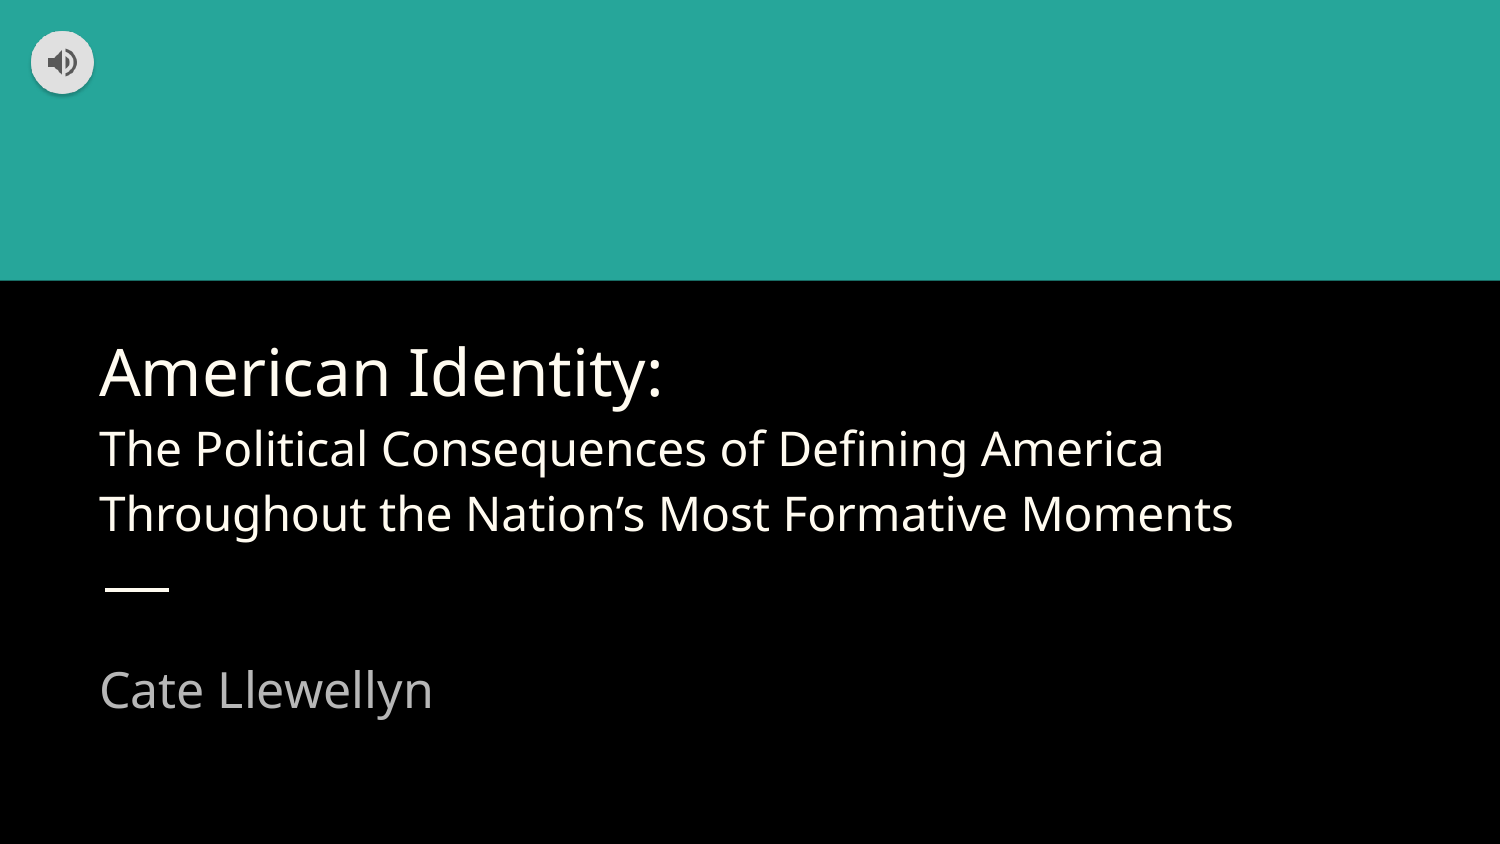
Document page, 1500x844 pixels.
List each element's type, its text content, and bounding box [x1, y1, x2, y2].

picture [24, 24, 101, 101]
title American Identity: The Political Consequences of Defining America Throughout the Nation’s Most Formative Moments [84, 310, 1416, 561]
subtitle Cate Llewellyn [84, 630, 1416, 760]
